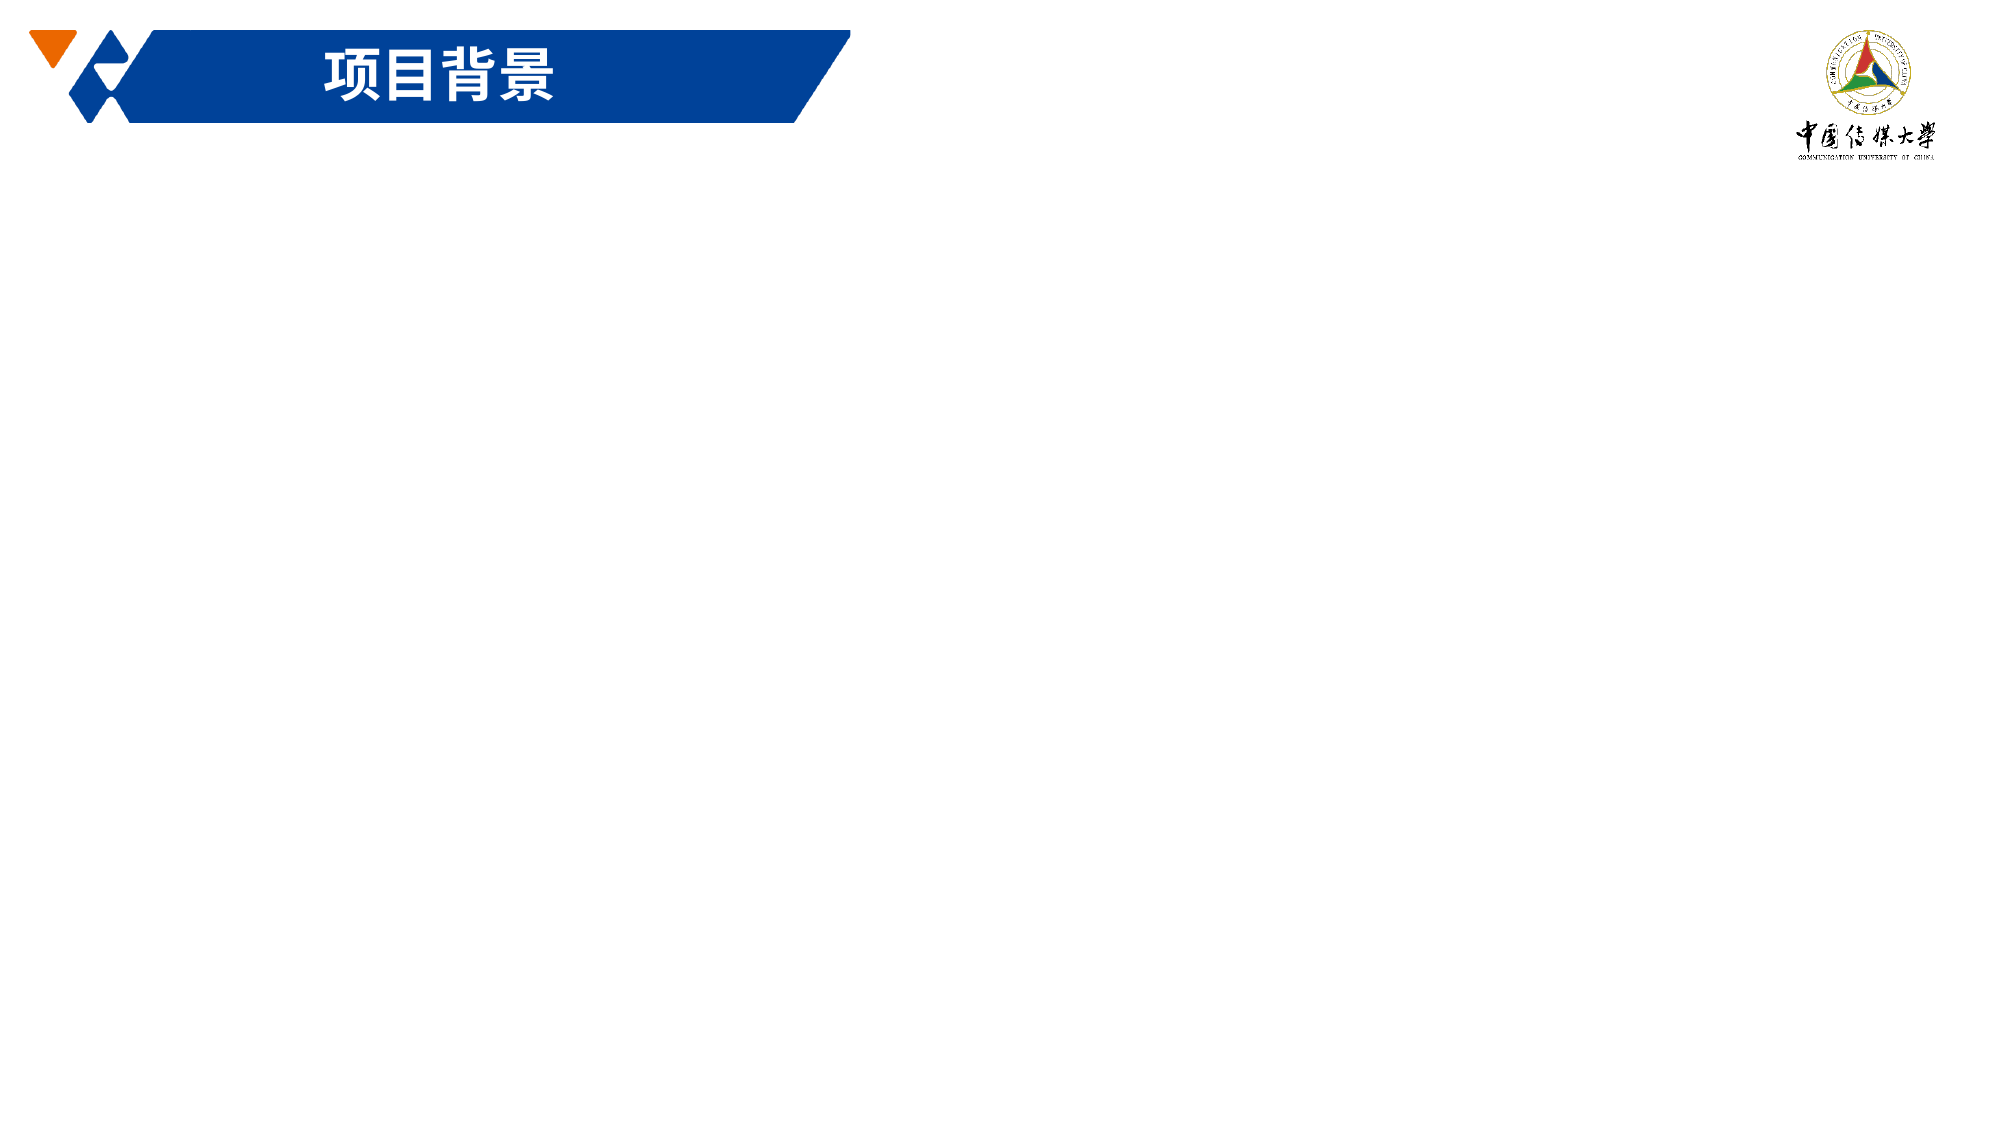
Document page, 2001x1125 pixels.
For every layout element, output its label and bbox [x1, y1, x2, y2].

picture [29, 30, 851, 123]
picture [1731, 0, 2000, 190]
